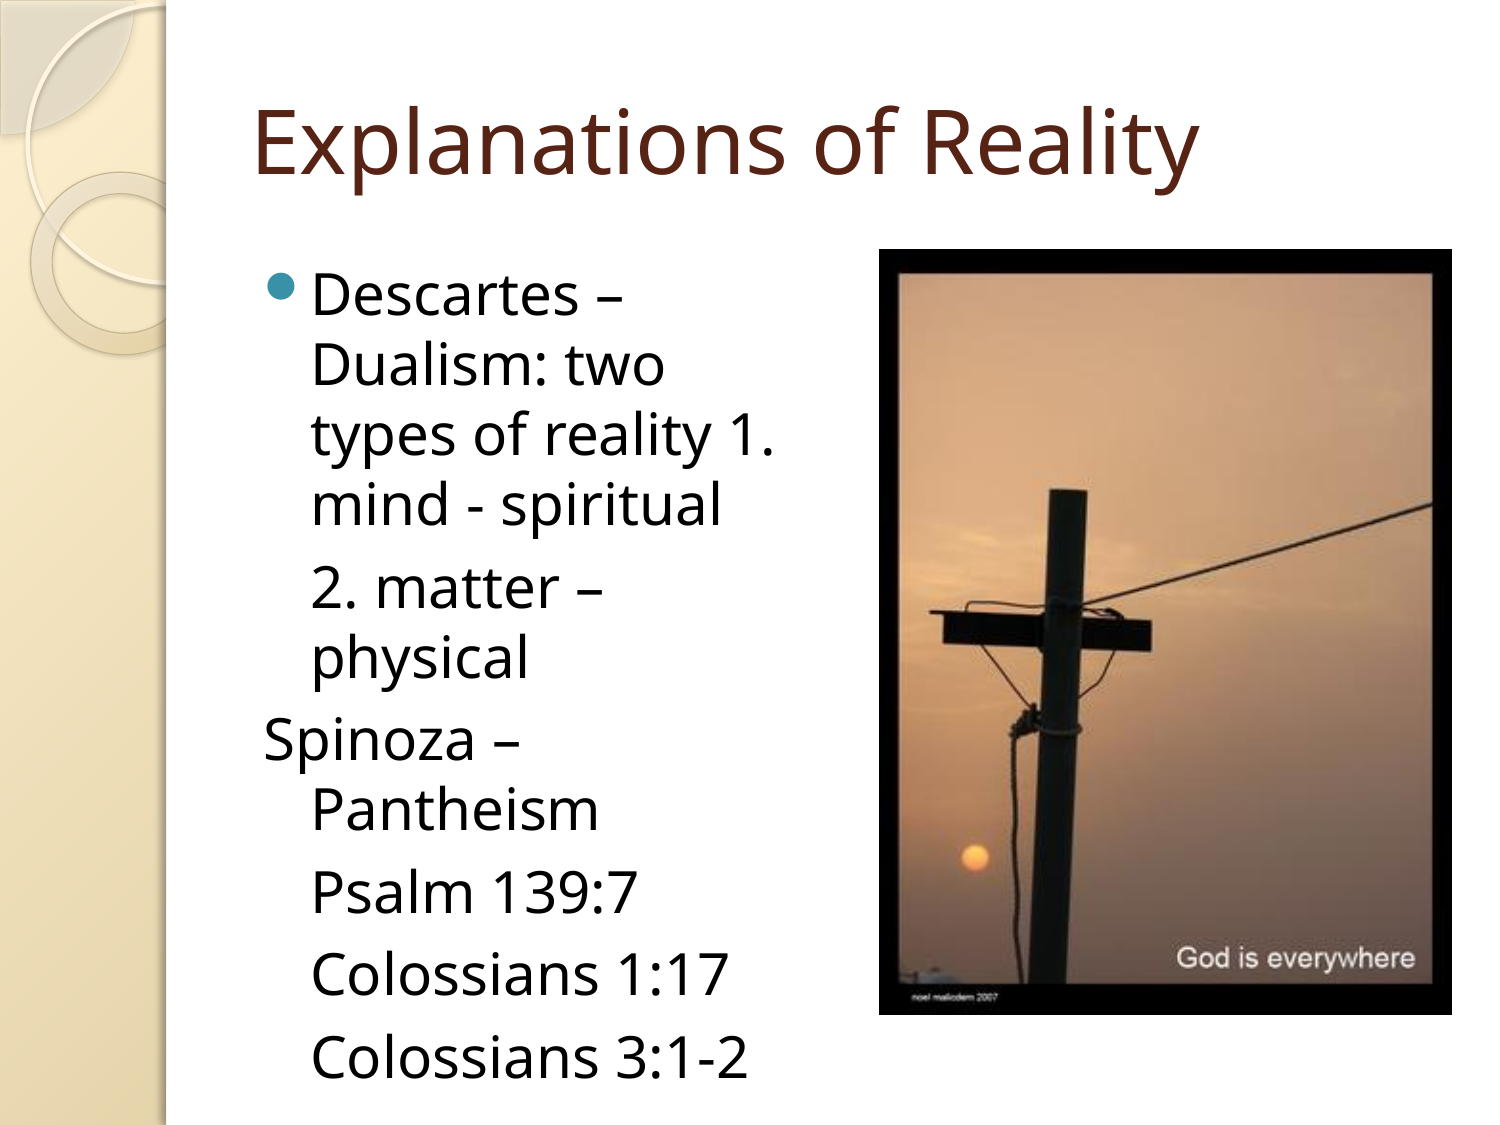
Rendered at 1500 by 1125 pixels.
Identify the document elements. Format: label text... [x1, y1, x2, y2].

list Descartes – Dualism: two types of reality 1. mind - spiritual 2. matter – physical Spinoza – Pantheism Psalm 139:7 Colossians 1:17 Colossians 3:1-2 [235, 249, 836, 1015]
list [879, 249, 1452, 1016]
title Explanations of Reality [235, 45, 1466, 233]
